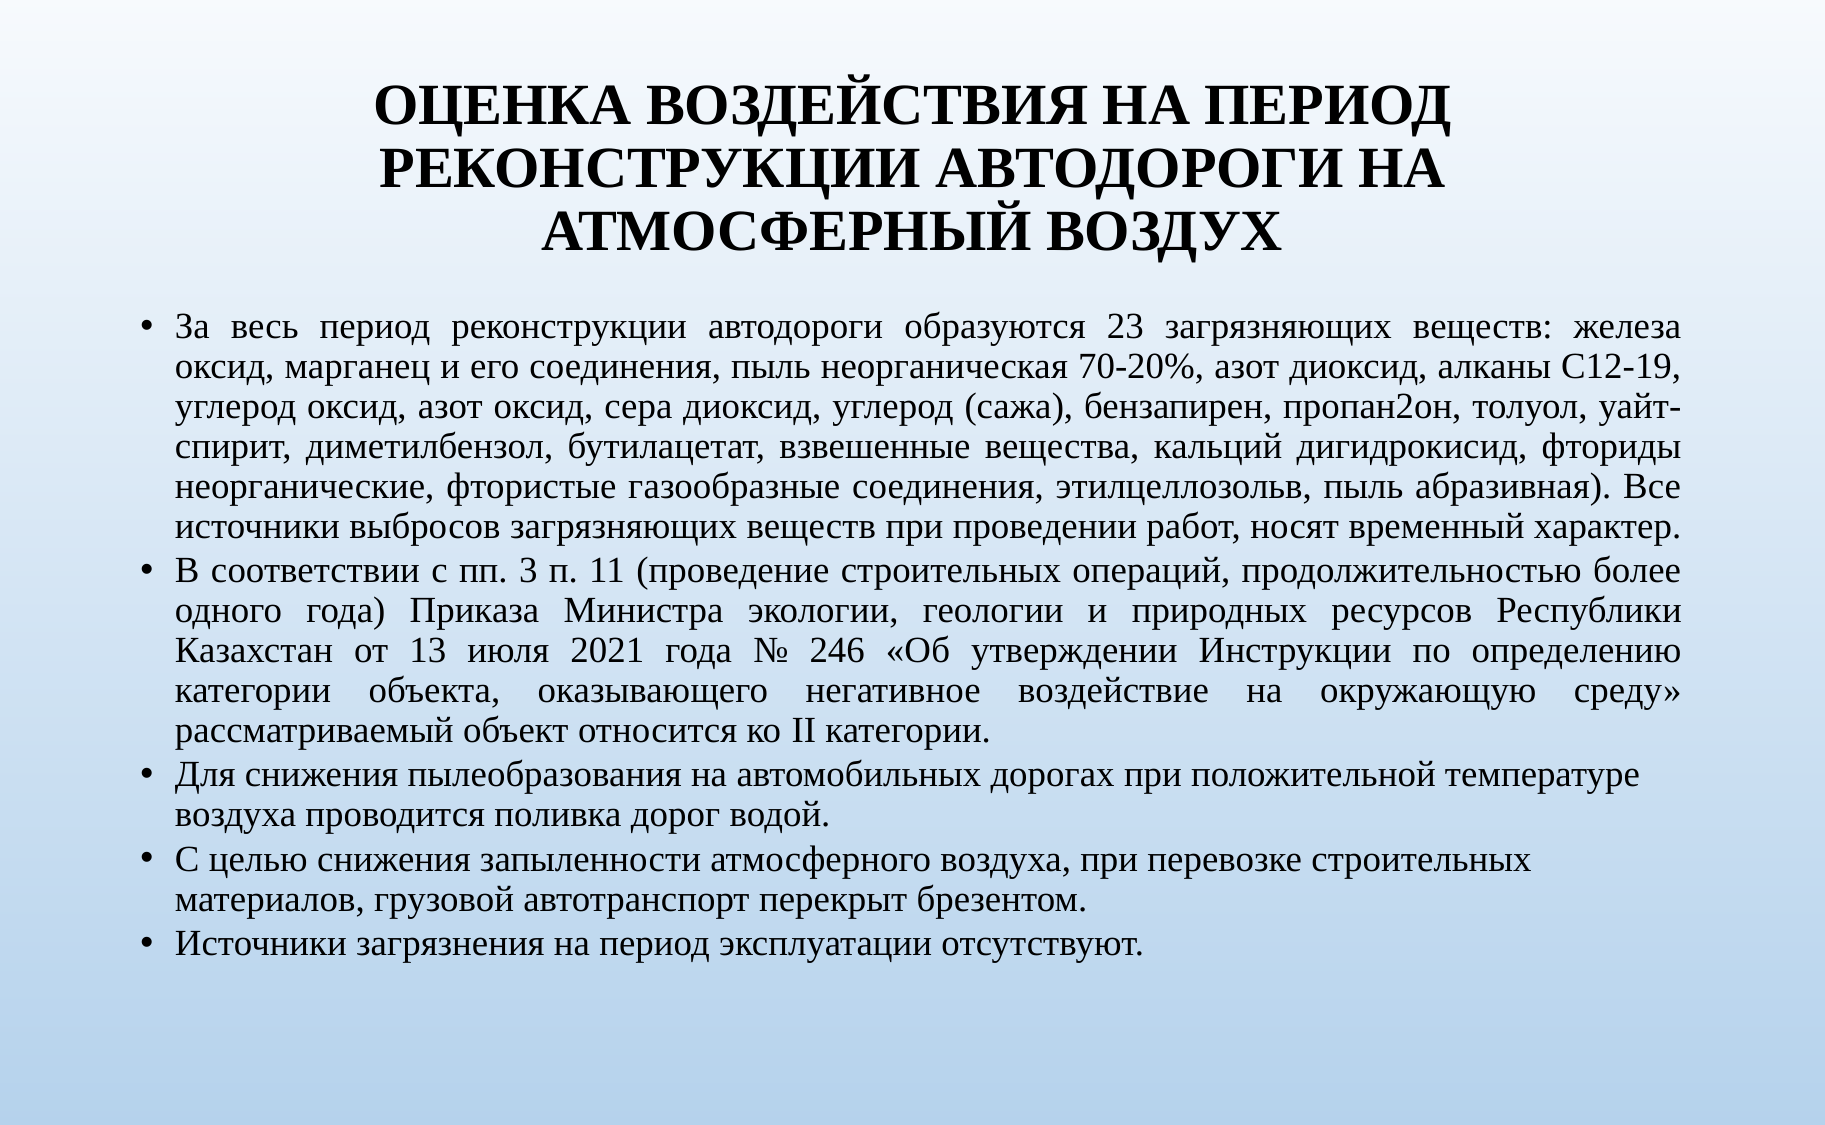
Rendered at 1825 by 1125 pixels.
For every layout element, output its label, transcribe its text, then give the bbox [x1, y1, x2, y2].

title ОЦЕНКА ВОЗДЕЙСТВИЯ НА ПЕРИОД РЕКОНСТРУКЦИИ АВТОДОРОГИ НА АТМОСФЕРНЫЙ ВОЗДУХ [125, 59, 1700, 278]
list За весь период реконструкции автодороги образуются 23 загрязняющих веществ: железа оксид, марганец и его соединения, пыль неорганическая 70-20%, азот диоксид, алканы С12-19, углерод оксид, азот оксид, сера диоксид, углерод (сажа), бензапирен, пропан2он, толуол, уайт-спирит, диметилбензол, бутилацетат, взвешенные вещества, кальций дигидрокисид, фториды неорганические, фтористые газообразные соединения, этилцеллозольв, пыль абразивная). Все источники выбросов загрязняющих веществ при проведении работ, носят временный характер. В соответствии с пп. 3 п. 11 (проведение строительных операций, продолжительностью более одного года) Приказа Министра экологии, геологии и природных ресурсов Республики Казахстан от 13 июля 2021 года № 246 «Об утверждении Инструкции по определению категории объекта, оказывающего негативное воздействие на окружающую среду» рассматриваемый объект относится ко II категории. Для снижения пылеобразования на автомобильных дорогах при положительной температуре воздуха проводится поливка дорог водой. С целью снижения запыленности атмосферного воздуха, при перевозке строительных материалов, грузовой автотранспорт перекрыт брезентом. Источники загрязнения на период эксплуатации отсутствуют. [125, 299, 1700, 1014]
